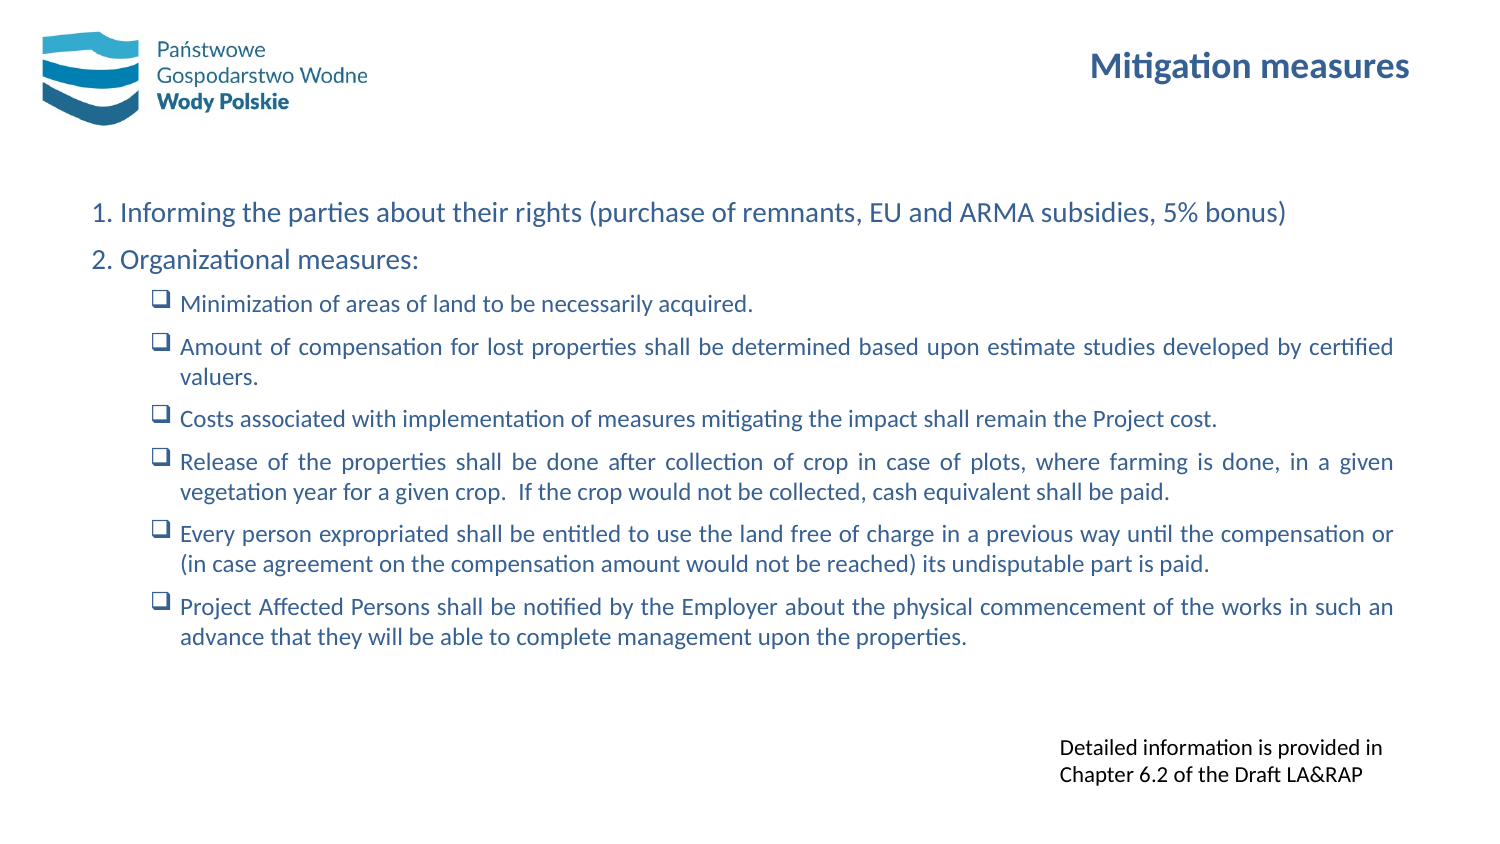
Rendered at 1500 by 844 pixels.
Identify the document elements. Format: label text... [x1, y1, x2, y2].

text_box 1. Informing the parties about their rights (purchase of remnants, EU and ARMA subsidies, 5% bonus) 2. Organizational measures: Minimization of areas of land to be necessarily acquired. Amount of compensation for lost properties shall be determined based upon estimate studies developed by certified valuers. Costs associated with implementation of measures mitigating the impact shall remain the Project cost. Release of the properties shall be done after collection of crop in case of plots, where farming is done, in a given vegetation year for a given crop. If the crop would not be collected, cash equivalent shall be paid. Every person expropriated shall be entitled to use the land free of charge in a previous way until the compensation or (in case agreement on the compensation amount would not be reached) its undisputable part is paid. Project Affected Persons shall be notified by the Employer about the physical commencement of the works in such an advance that they will be able to complete management upon the properties. [76, 185, 1412, 658]
picture [17, 8, 395, 151]
title Mitigation measures [431, 33, 1425, 103]
text_box Detailed information is provided in Chapter 6.2 of the Draft LA&RAP [1045, 724, 1459, 795]
